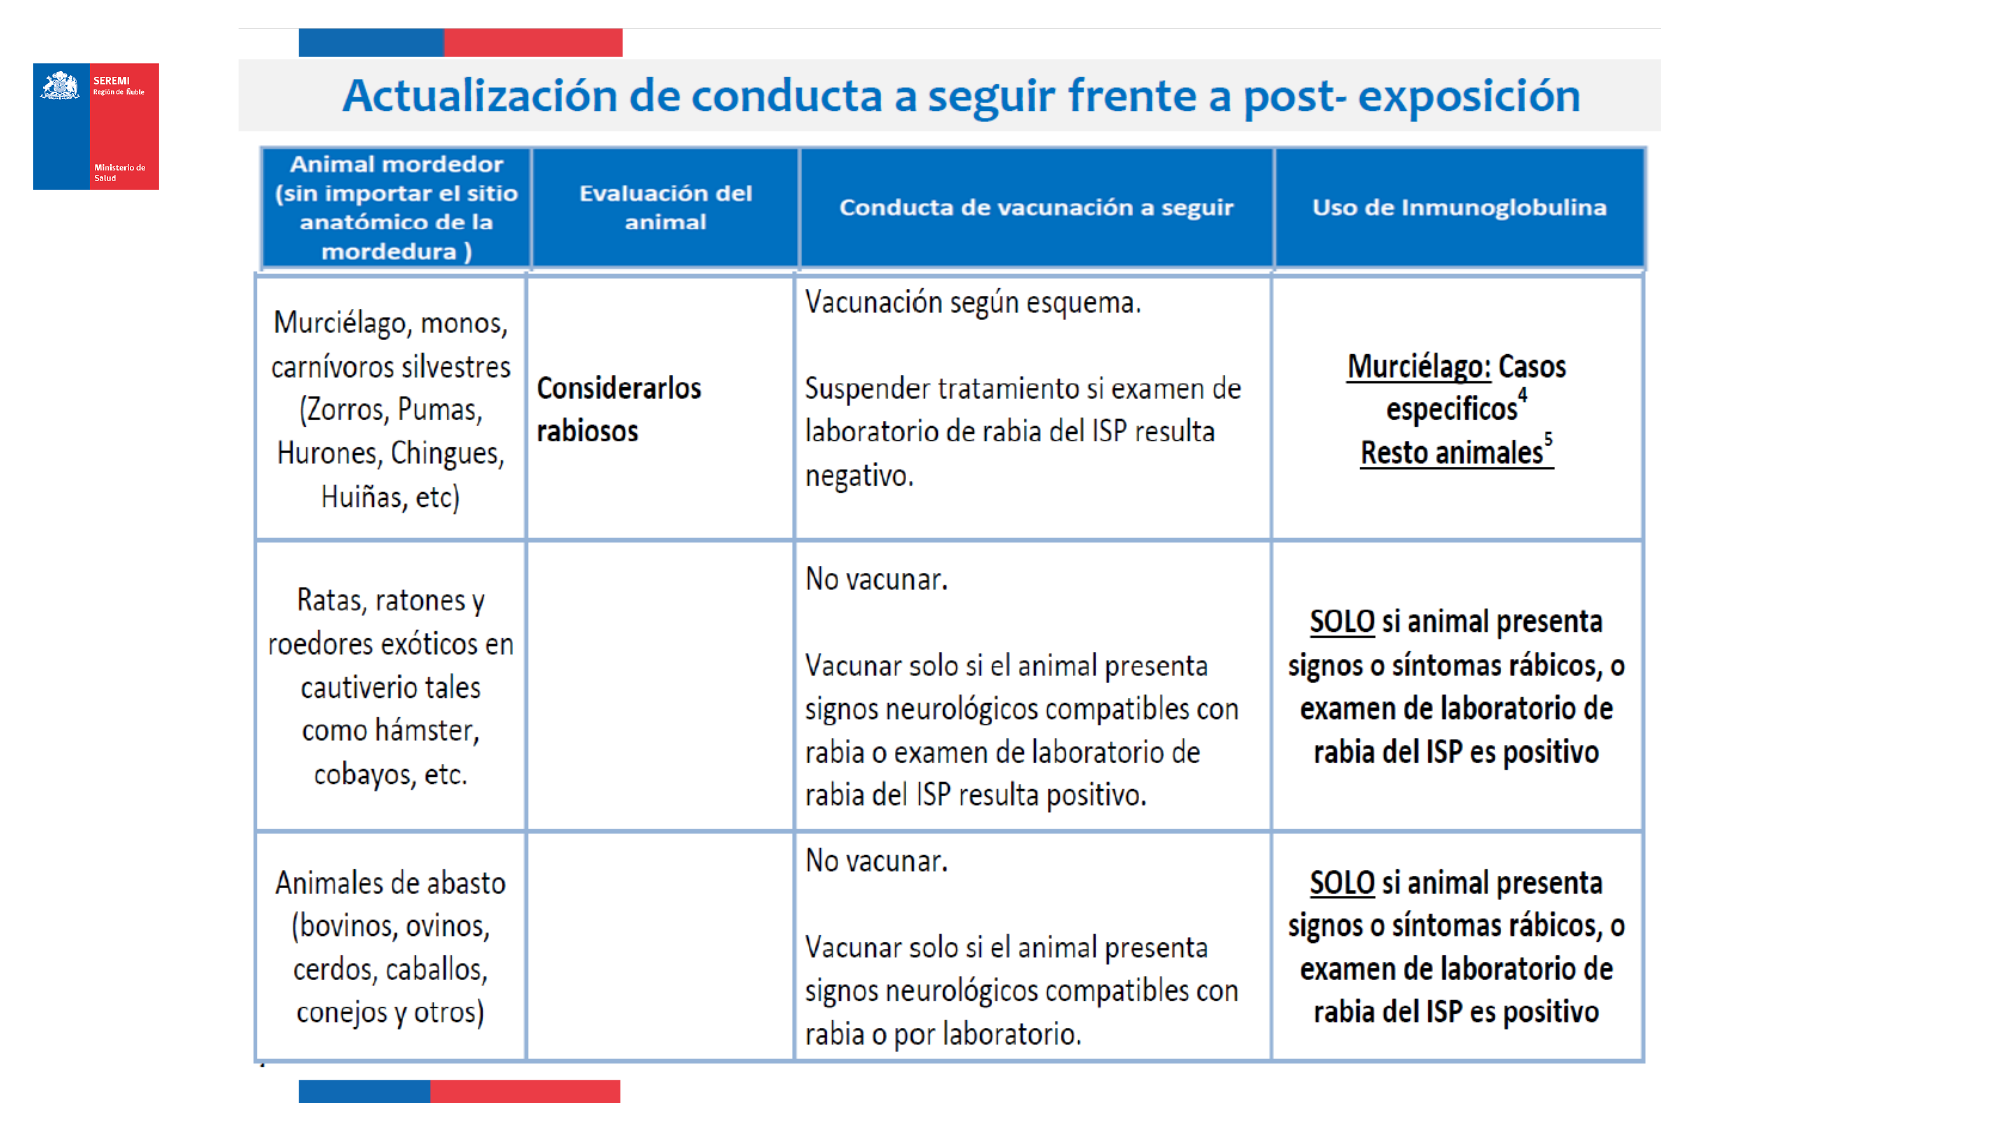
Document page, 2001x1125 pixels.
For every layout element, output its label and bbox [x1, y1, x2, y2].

picture [238, 28, 1662, 1103]
picture [32, 63, 160, 190]
